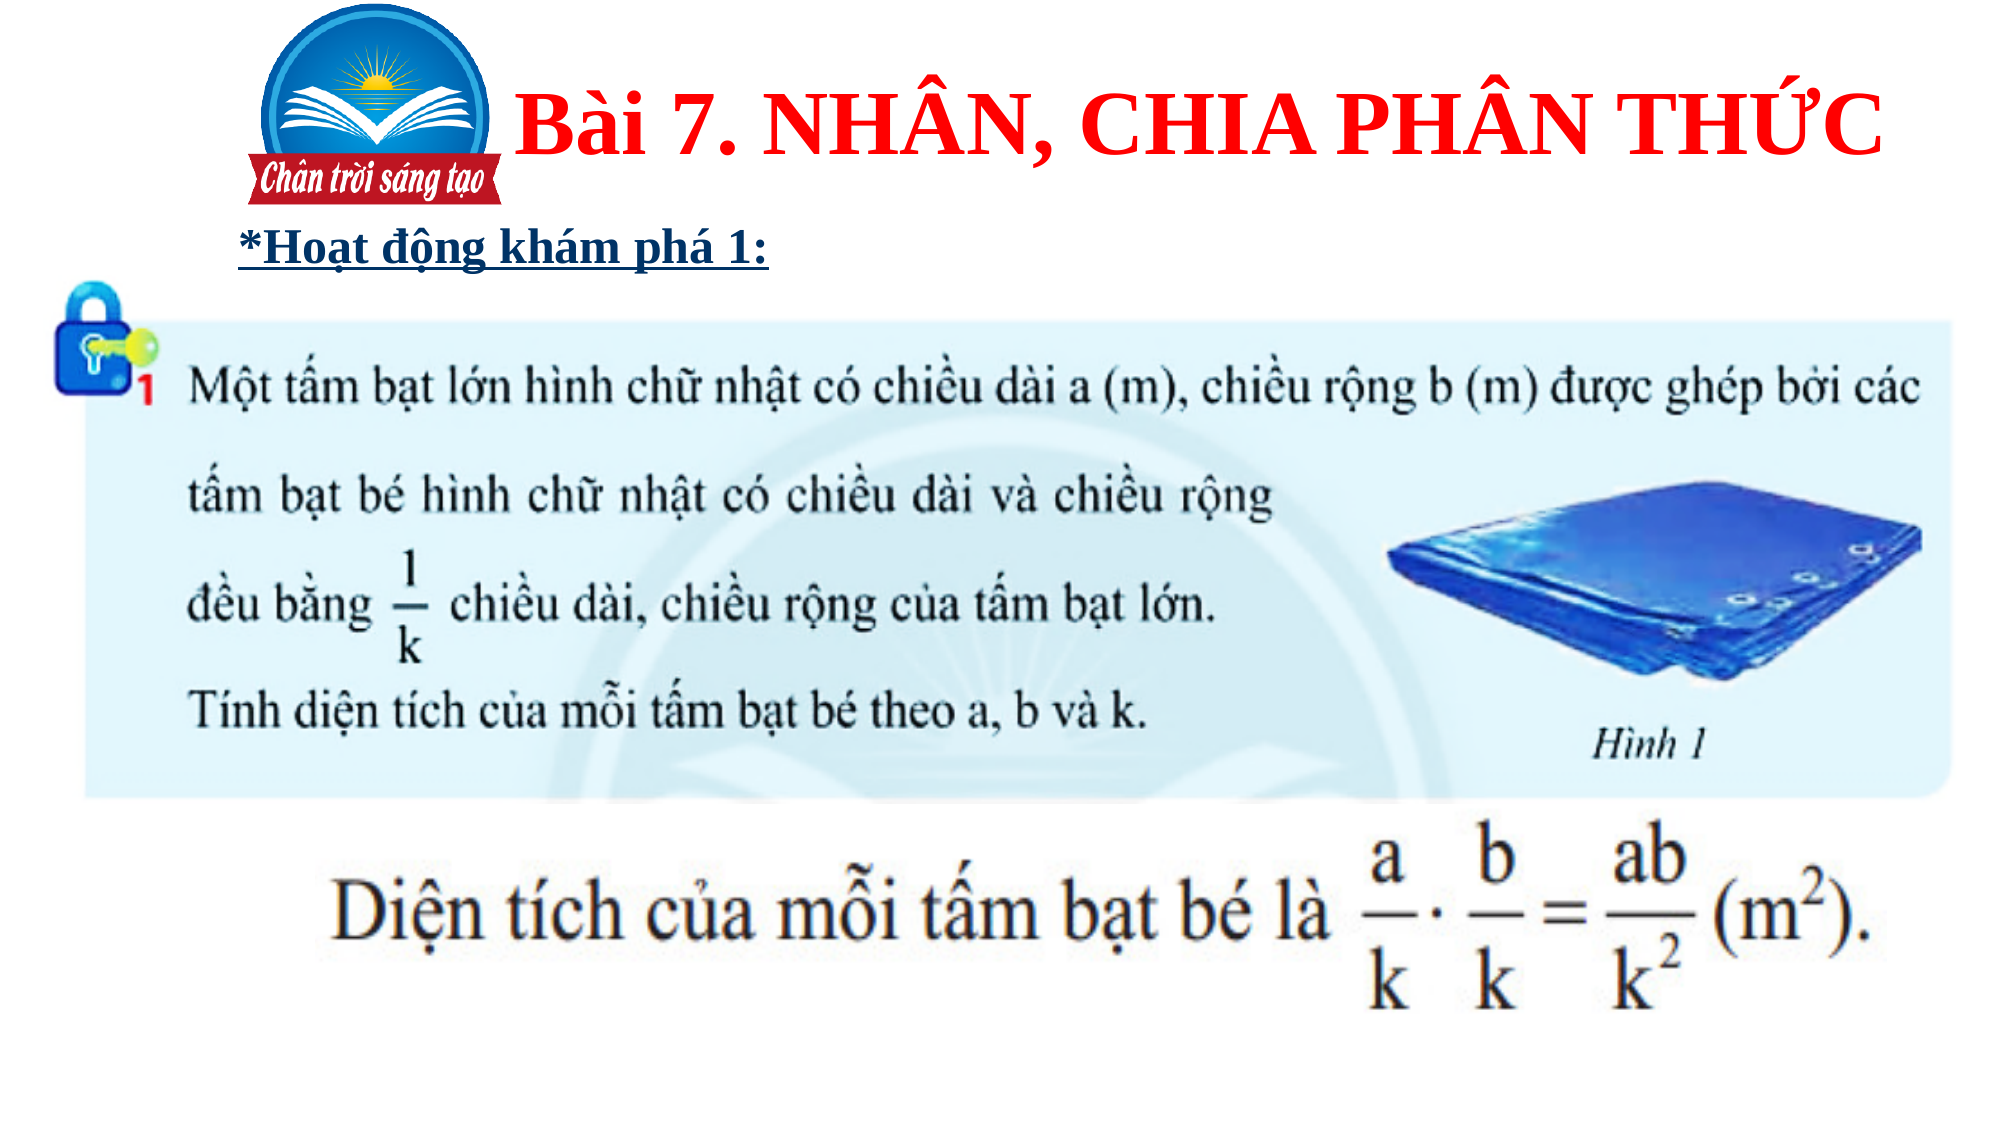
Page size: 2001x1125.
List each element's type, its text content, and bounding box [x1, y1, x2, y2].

picture [43, 275, 1957, 804]
text_box *Hoạt động khám phá 1: [223, 206, 1935, 275]
text_box Bài 7. NHÂN, CHIA PHÂN THỨC [524, 55, 1969, 180]
picture [223, 0, 524, 226]
picture [315, 807, 1887, 1029]
